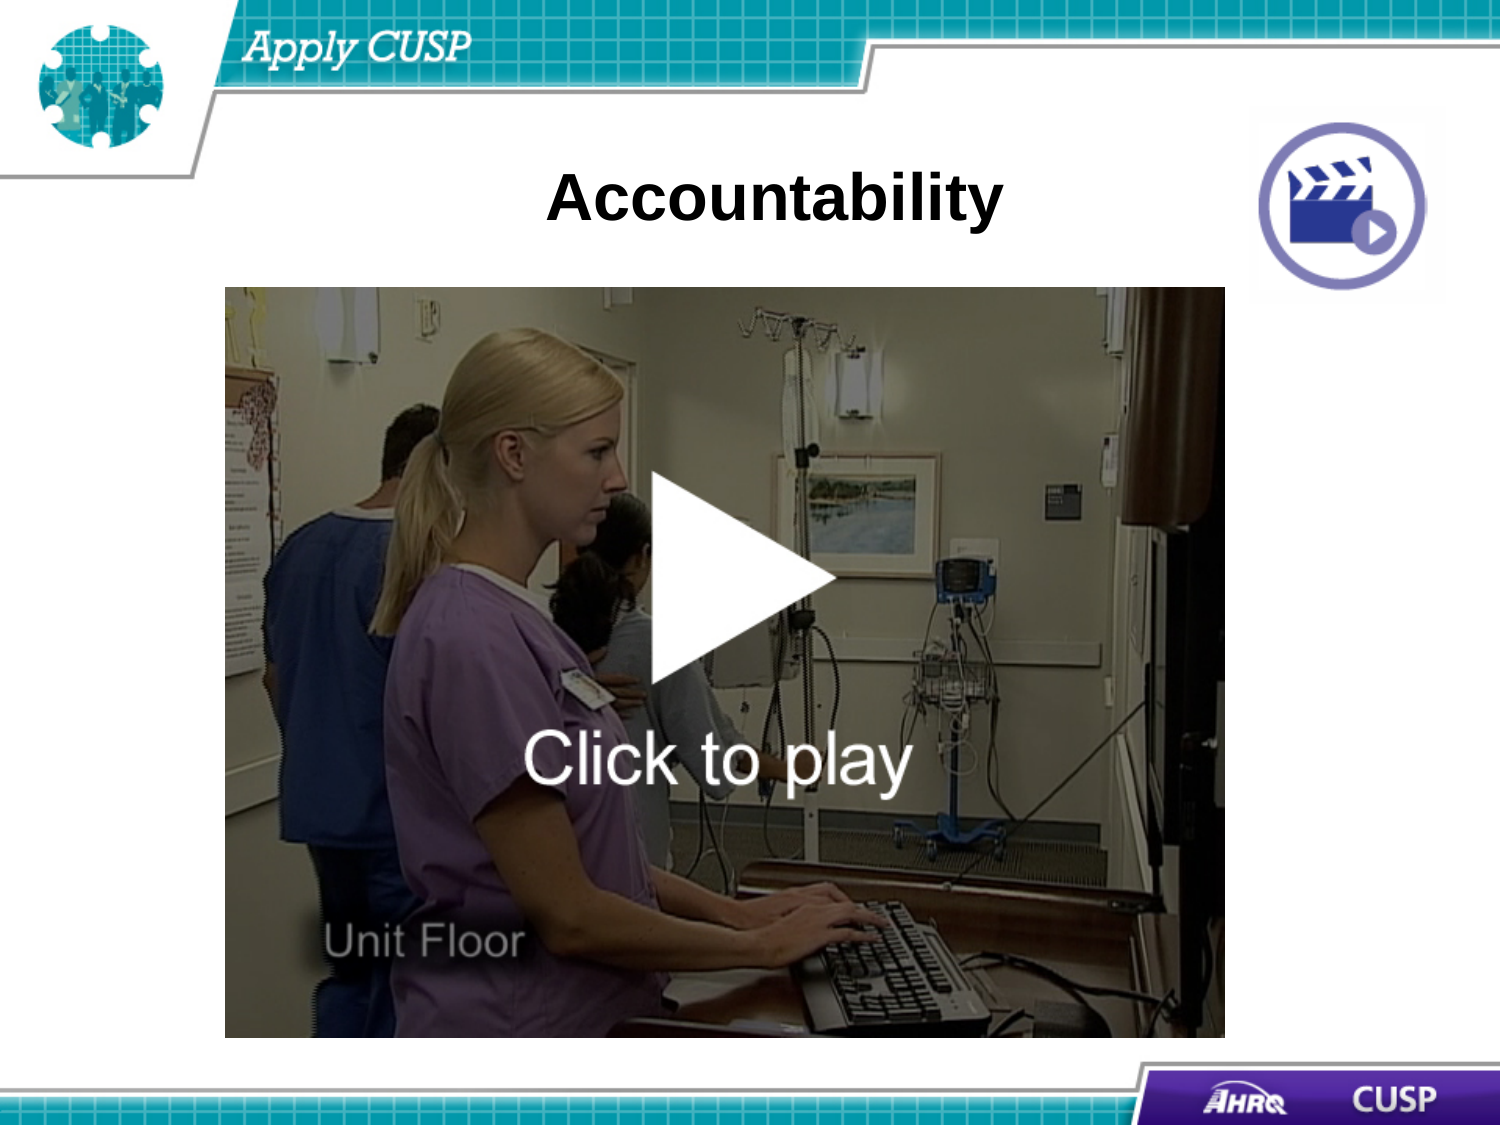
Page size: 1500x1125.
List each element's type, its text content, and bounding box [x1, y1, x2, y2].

picture [0, 0, 1500, 1125]
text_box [224, 49, 1500, 1038]
title Accountability [99, 99, 219, 288]
